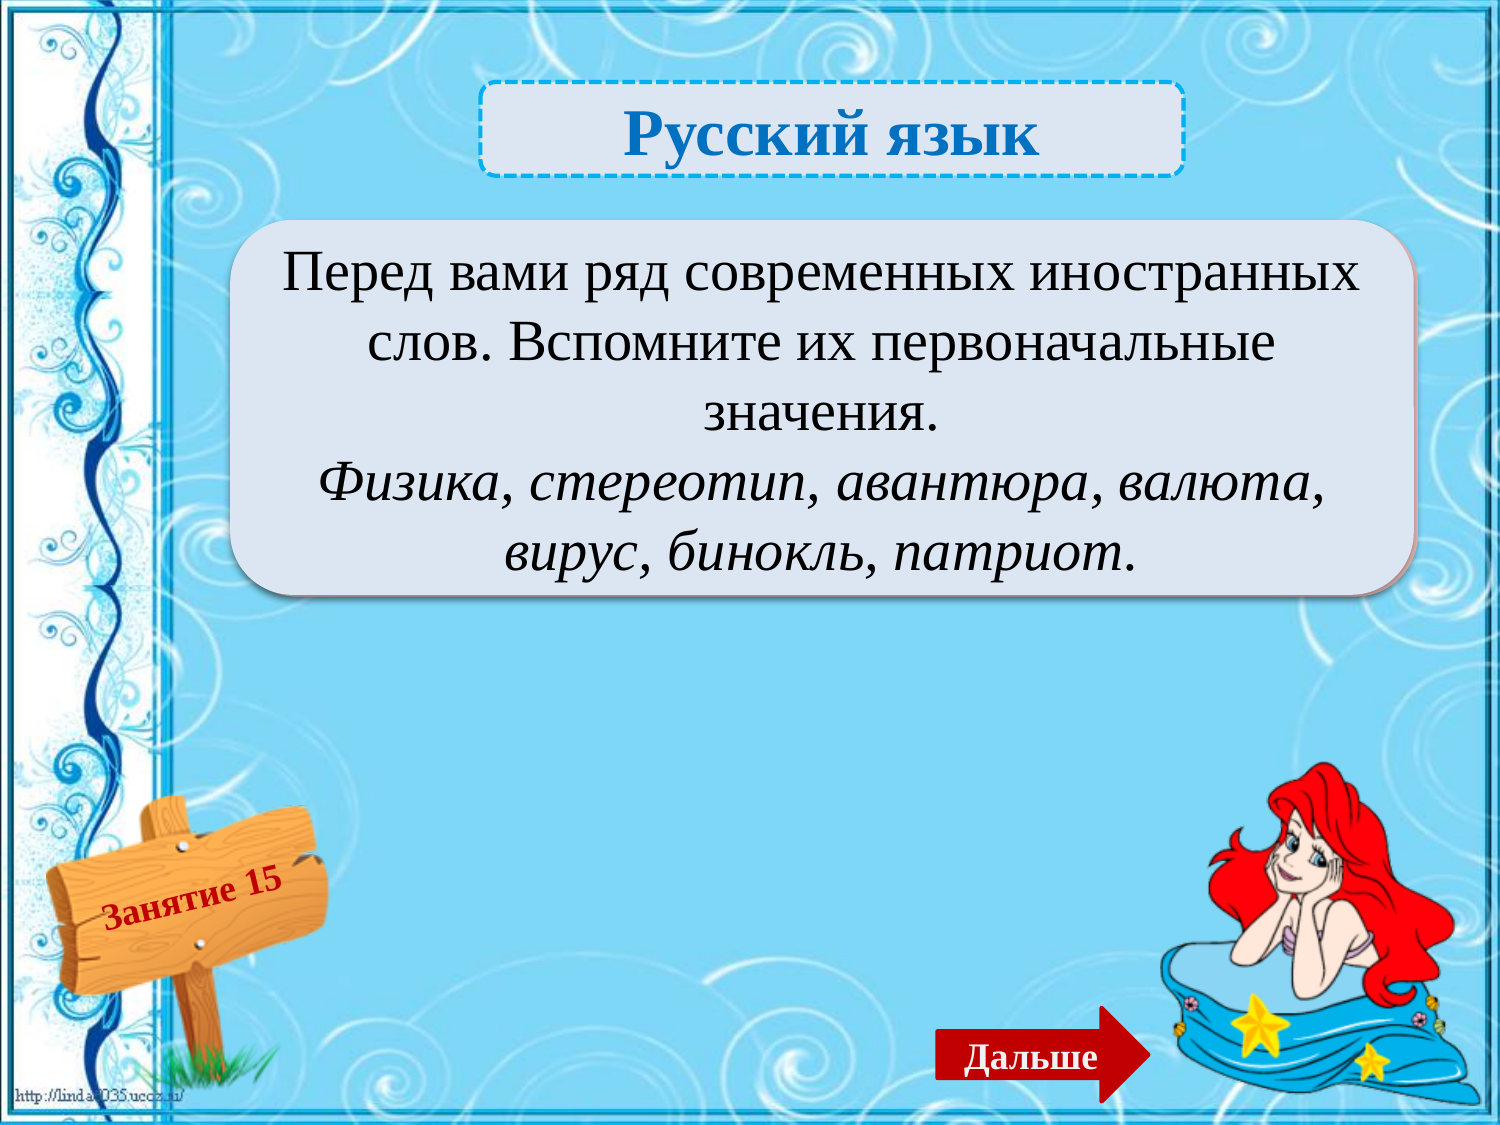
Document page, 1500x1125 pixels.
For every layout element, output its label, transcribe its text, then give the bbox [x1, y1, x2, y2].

text_box Русский язык [478, 79, 1186, 178]
picture [0, 0, 1500, 1125]
text_box [228, 217, 1416, 597]
text_box Дальше [935, 1005, 1151, 1104]
